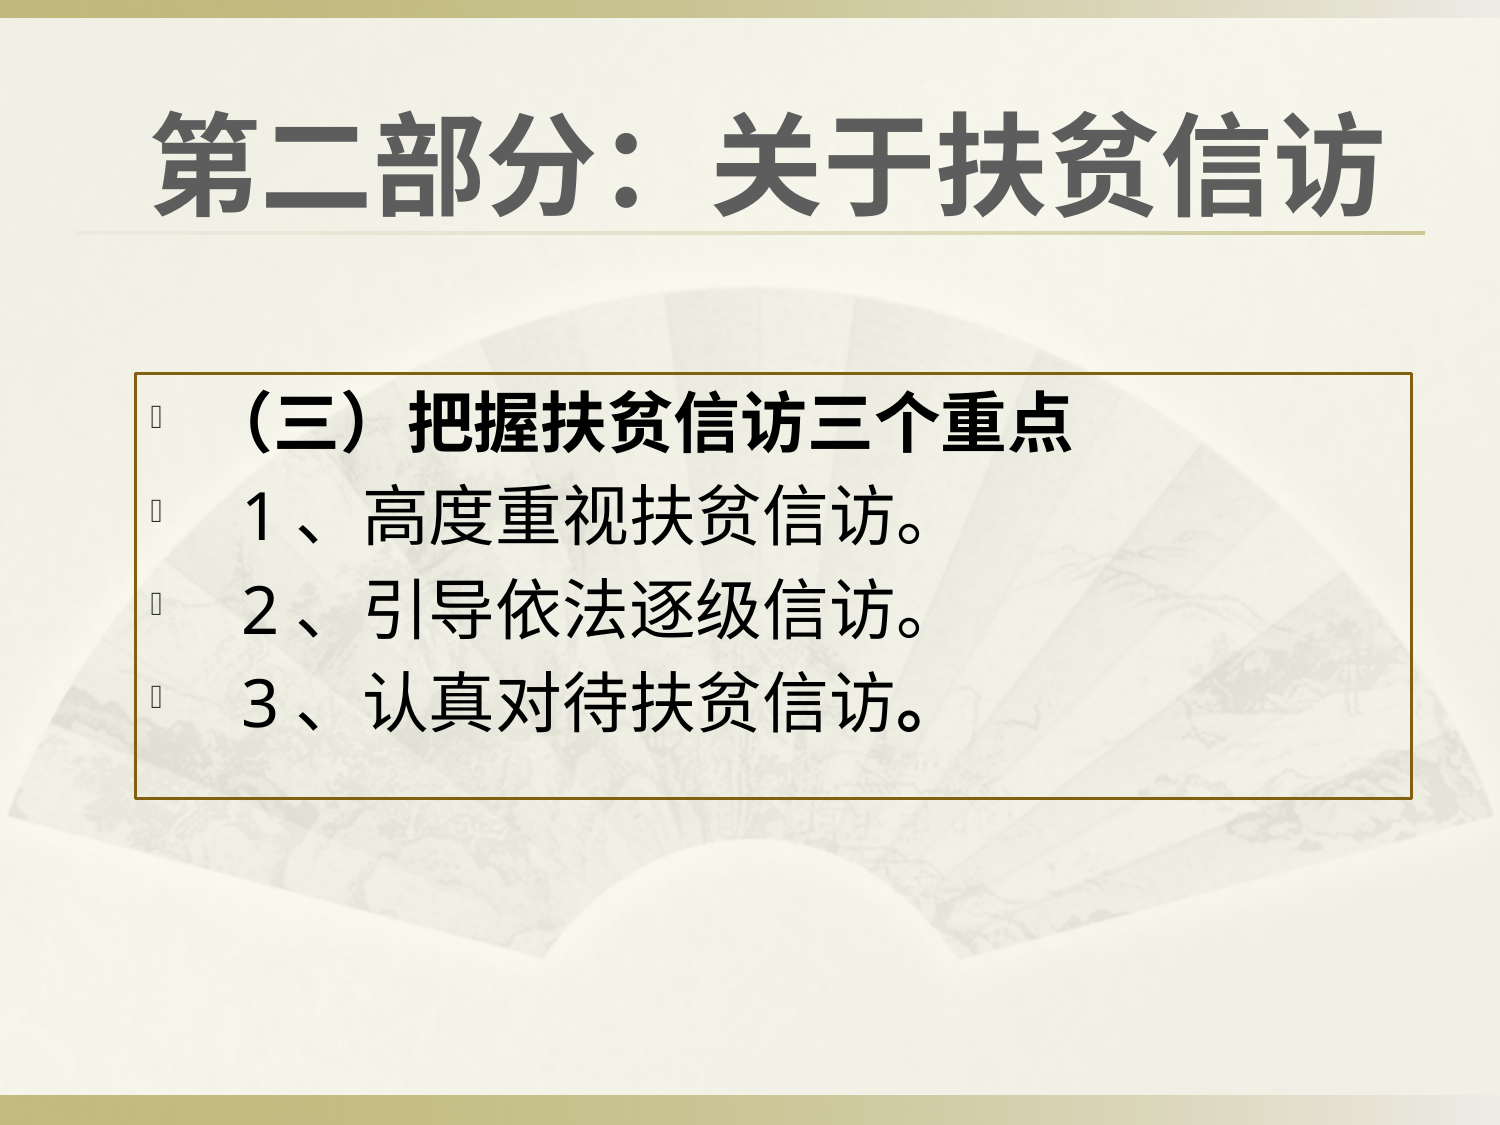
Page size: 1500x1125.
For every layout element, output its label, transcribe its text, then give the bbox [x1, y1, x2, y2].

text_box 第二部分：关于扶贫信访 [132, 87, 1401, 238]
list （三）把握扶贫信访三个重点 1、高度重视扶贫信访。 2、引导依法逐级信访。 3、认真对待扶贫信访。 [135, 373, 1412, 799]
